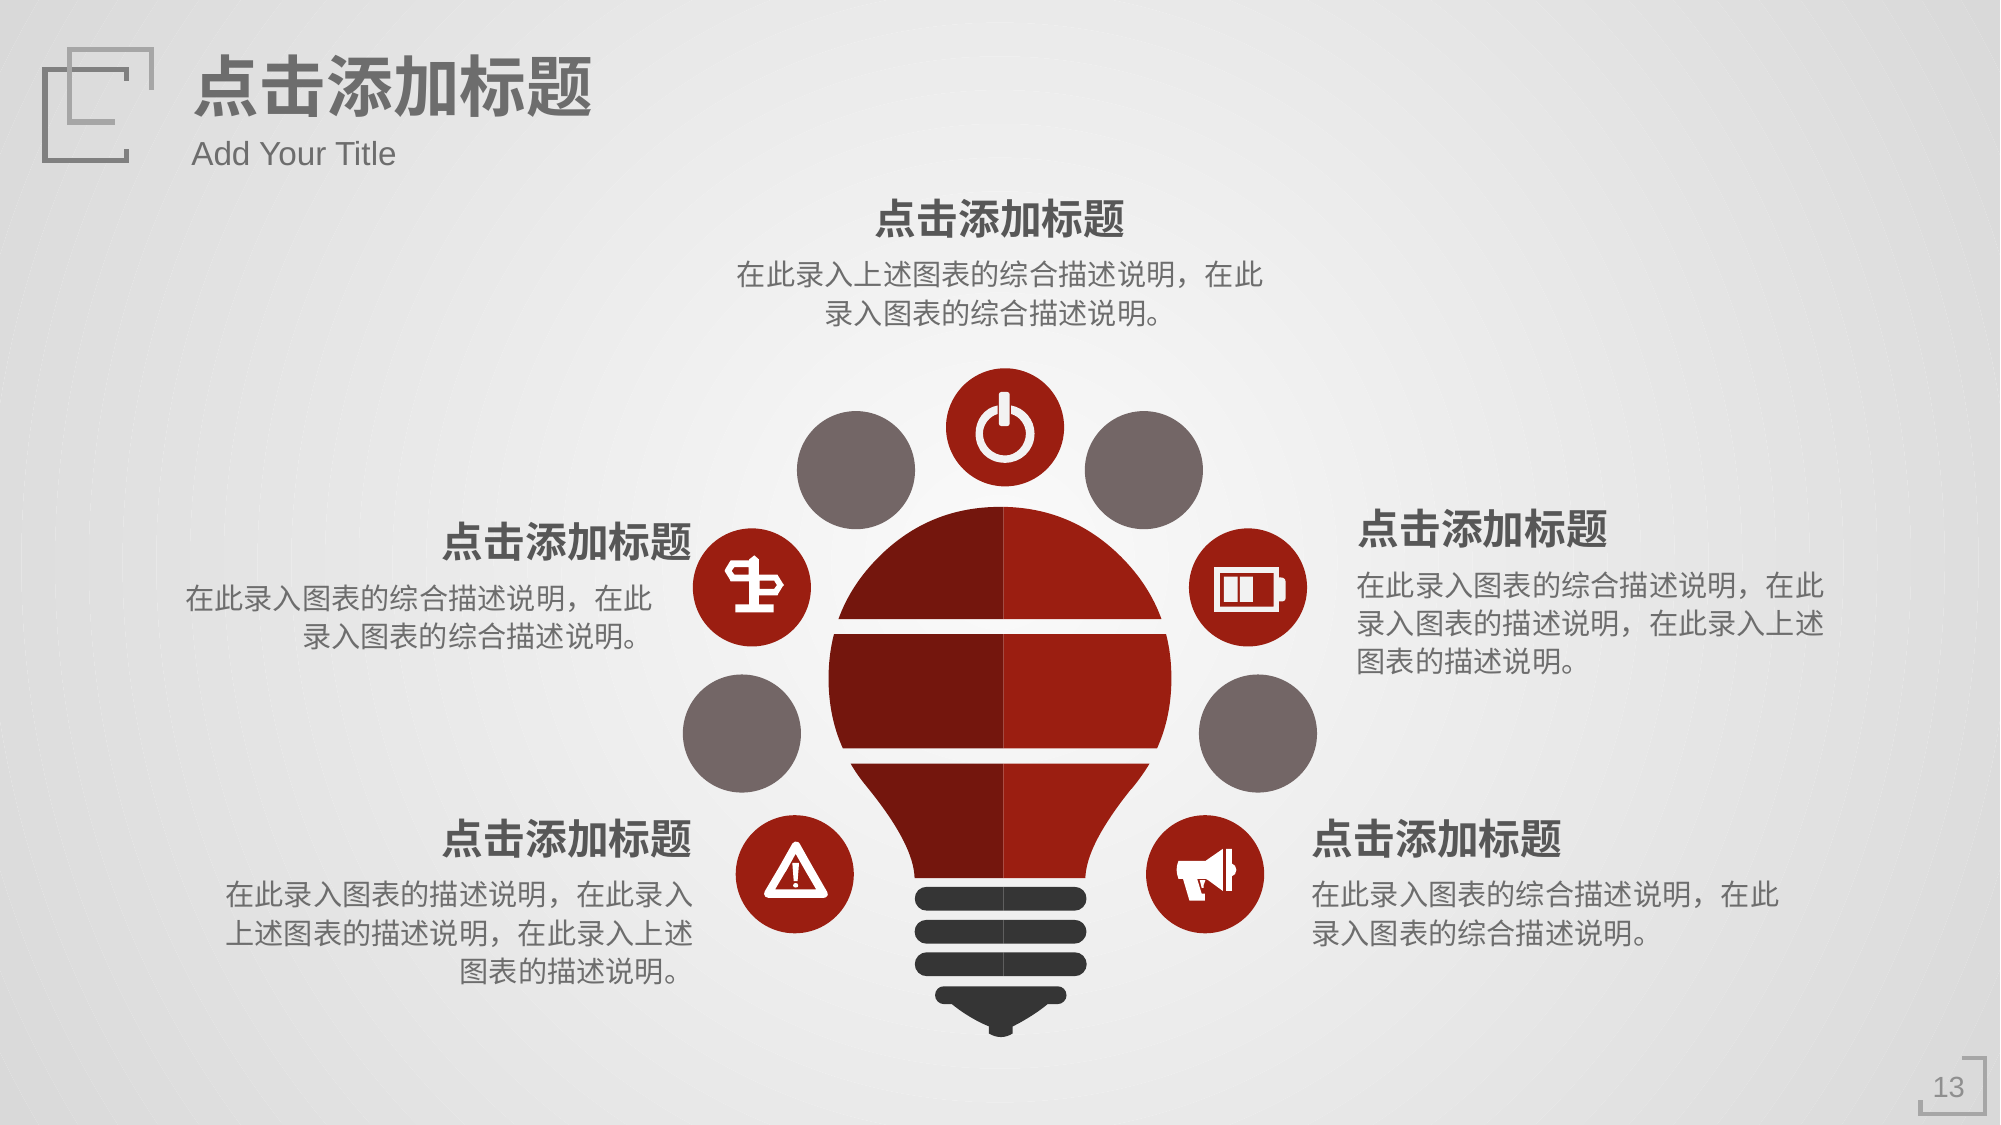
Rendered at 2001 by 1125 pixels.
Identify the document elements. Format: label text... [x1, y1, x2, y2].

text_box 点击添加标题 [1296, 805, 1578, 865]
text_box 点击添加标题 [177, 36, 609, 132]
text_box 点击添加标题 [859, 185, 1141, 245]
text_box 在此录入图表的描述说明，在此录入上述图表的描述说明，在此录入上述图表的描述说明。 [209, 865, 709, 997]
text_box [1146, 815, 1265, 934]
text_box [795, 410, 917, 524]
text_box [735, 815, 854, 934]
text_box 点击添加标题 [426, 508, 708, 574]
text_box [1188, 528, 1308, 647]
text_box [681, 673, 802, 794]
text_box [945, 368, 1065, 487]
text_box [1083, 410, 1204, 524]
text_box 点击添加标题 [426, 805, 708, 865]
text_box Add Your Title [176, 124, 555, 180]
text_box [1197, 673, 1319, 794]
text_box 在此录入图表的综合描述说明，在此录入图表的综合描述说明。 [155, 568, 669, 661]
text_box 在此录入上述图表的综合描述说明，在此录入图表的综合描述说明。 [721, 245, 1279, 338]
text_box 点击添加标题 [1342, 495, 1624, 555]
text_box 在此录入图表的综合描述说明，在此录入图表的综合描述说明。 [1296, 865, 1800, 958]
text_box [692, 528, 811, 647]
text_box 在此录入图表的综合描述说明，在此录入图表的描述说明，在此录入上述图表的描述说明。 [1341, 555, 1841, 687]
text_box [828, 506, 1172, 1038]
